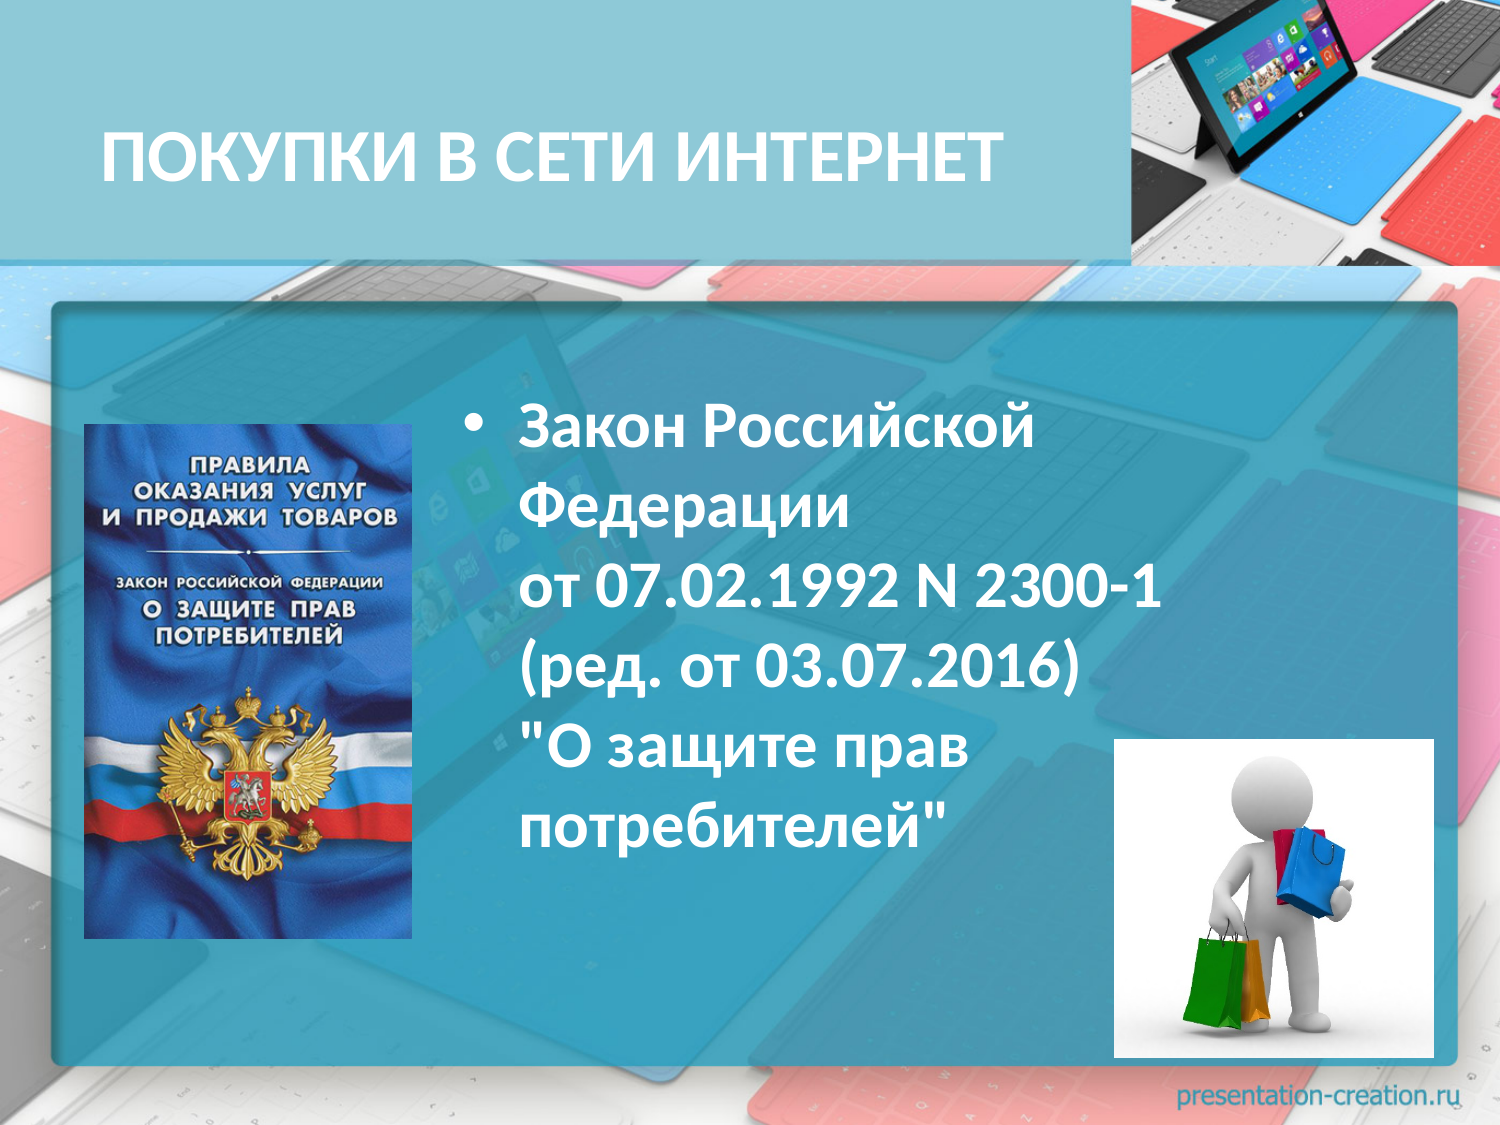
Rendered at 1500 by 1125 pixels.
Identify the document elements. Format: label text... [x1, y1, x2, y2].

list Закон Российской Федерации от 07.02.1992 N 2300-1 (ред. от 03.07.2016) "О защите прав потребителей" [446, 373, 1397, 1061]
picture [0, 0, 1500, 1125]
title ПОКУПКИ В СЕТИ ИНТЕРНЕТ [73, 59, 1034, 244]
